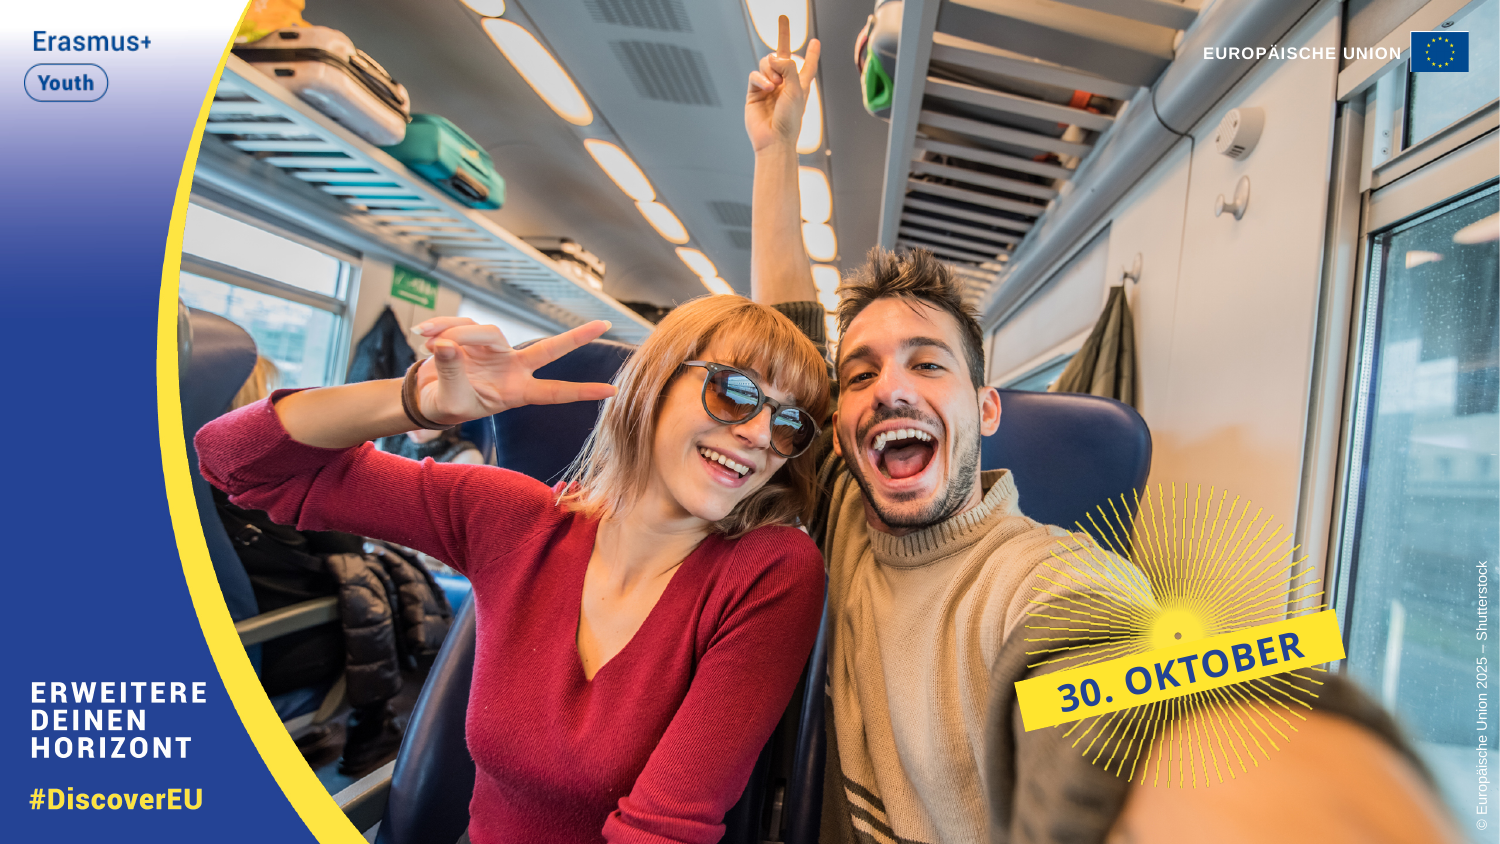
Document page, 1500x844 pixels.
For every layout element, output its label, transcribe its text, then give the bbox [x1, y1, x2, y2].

picture [0, 0, 1500, 844]
list 30. oktober [1014, 608, 1346, 732]
